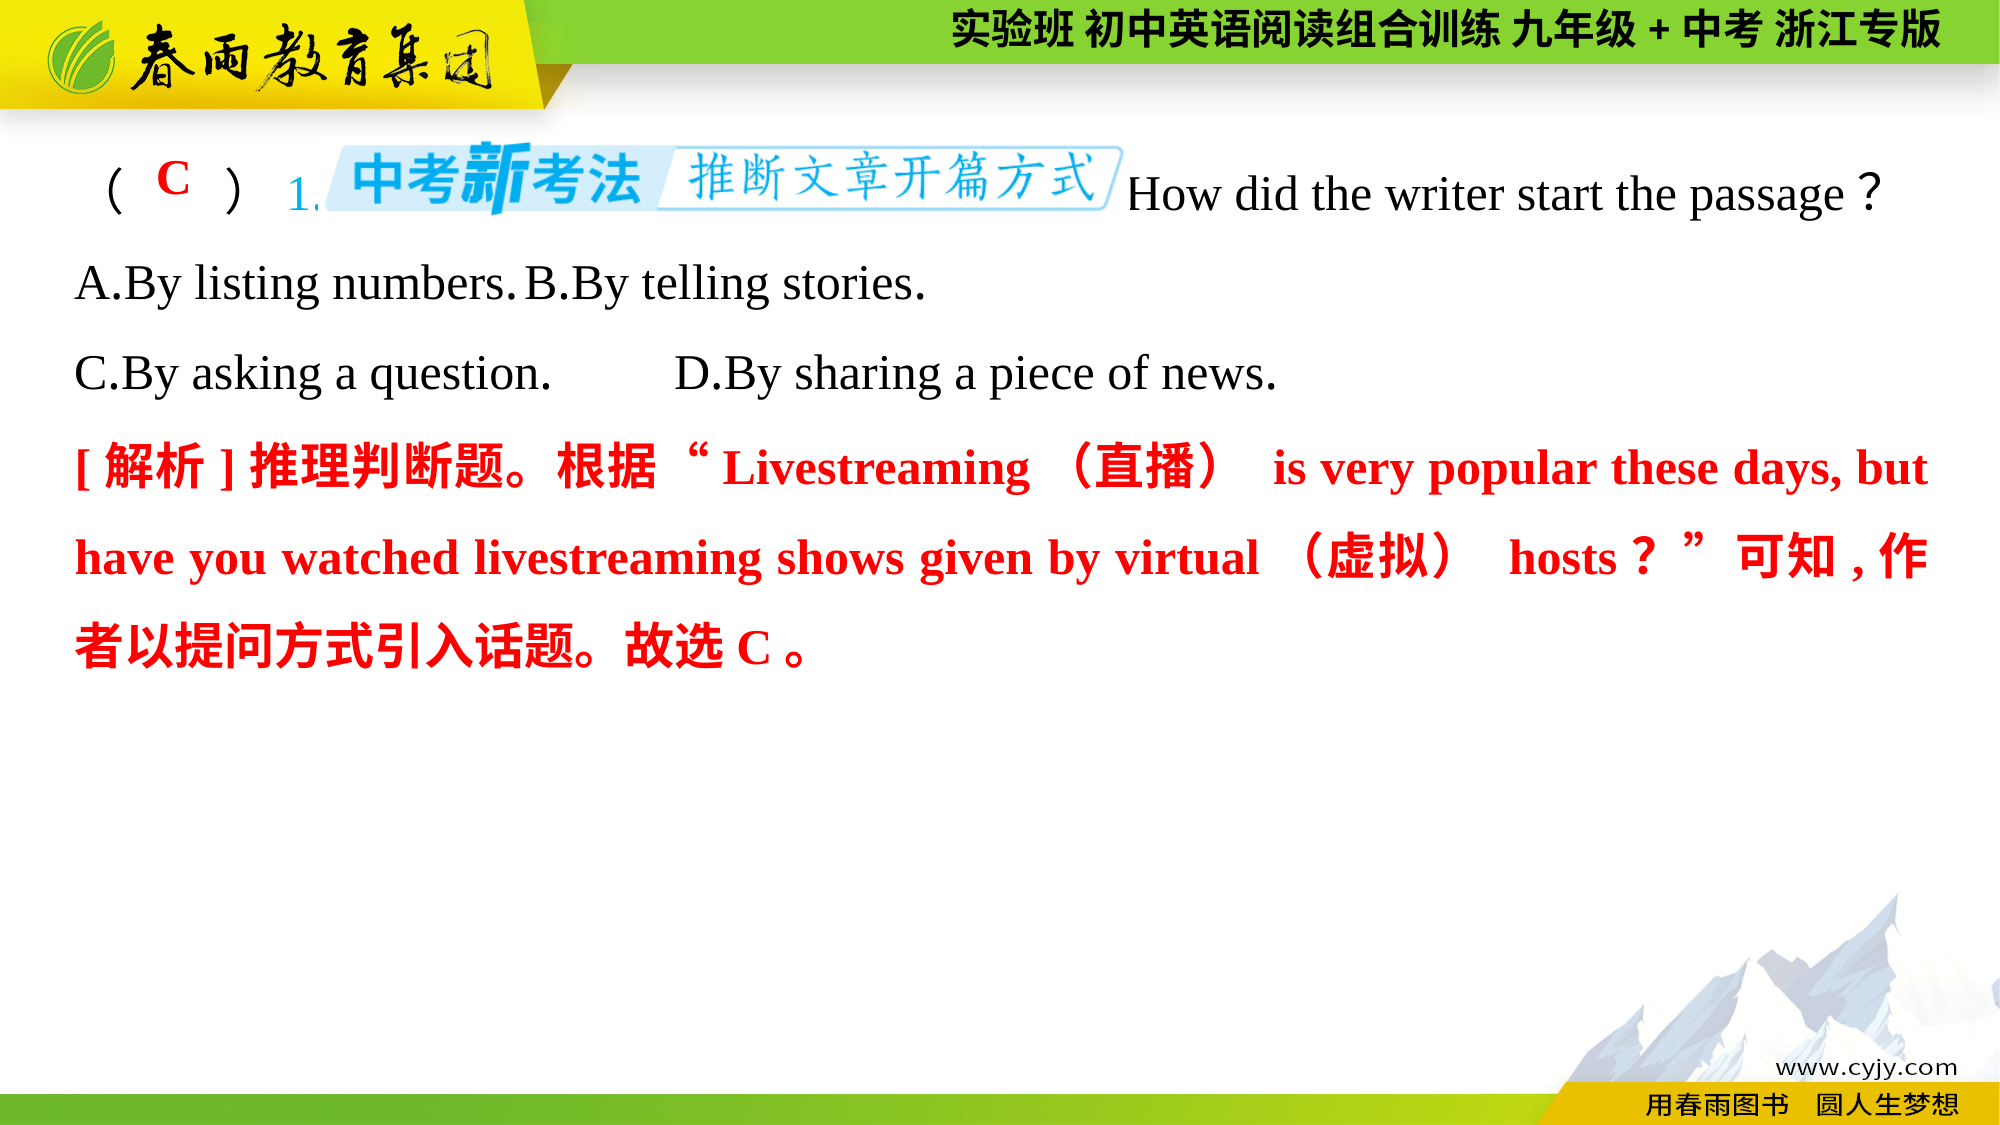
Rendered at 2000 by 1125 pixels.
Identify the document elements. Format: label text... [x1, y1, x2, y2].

text_box [解析]推理判断题。根据“Livestreaming（直播） is very popular these days, but have you watched livestreaming shows given by virtual（虚拟） hosts？”可知,作者以提问方式引入话题。故选C。 [59, 397, 1944, 683]
text_box C [141, 137, 207, 212]
list （ ）1. How did the writer start the passage？ A.By listing numbers. B.By telling stories. C.By asking a question. D.By sharing a piece of news. [59, 122, 1944, 397]
picture [0, 0, 2000, 1125]
